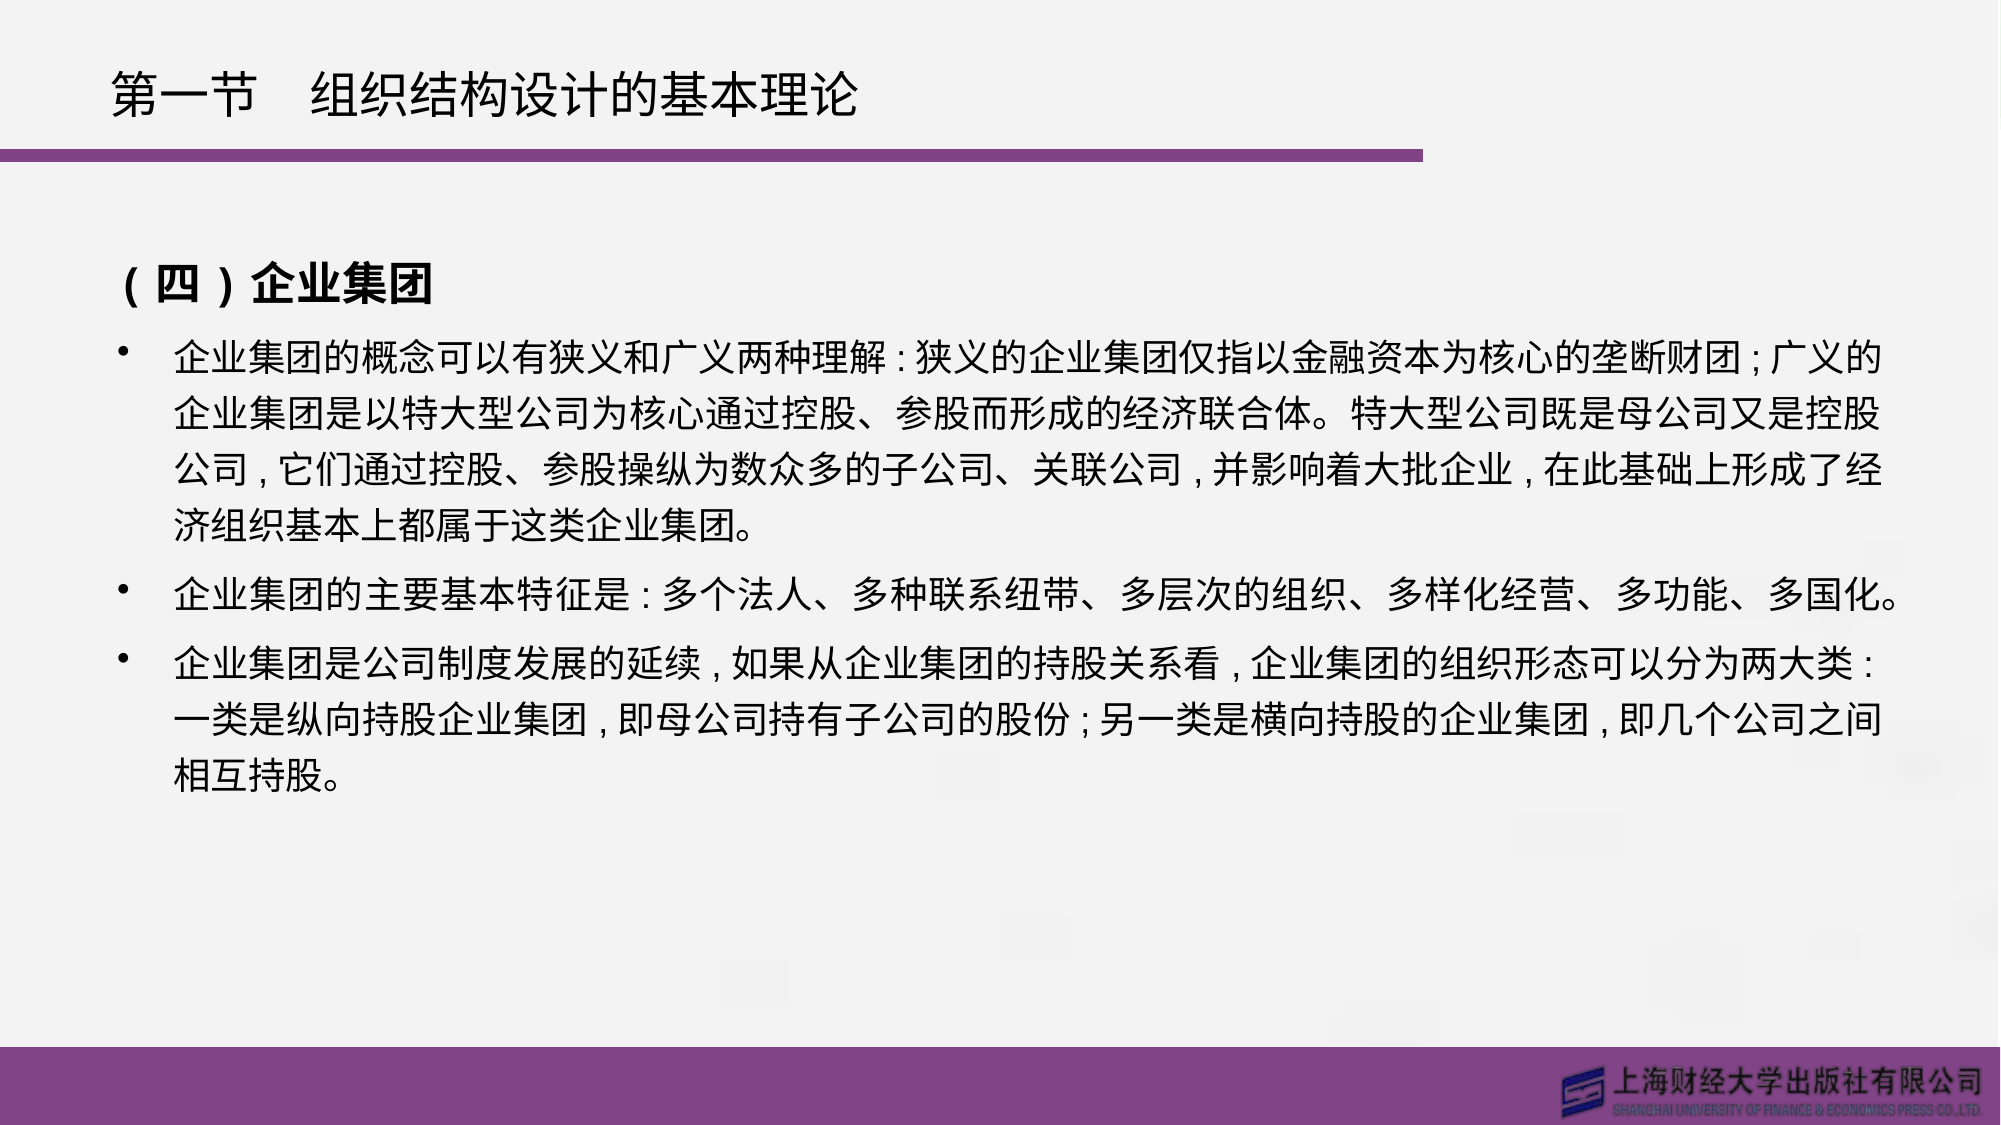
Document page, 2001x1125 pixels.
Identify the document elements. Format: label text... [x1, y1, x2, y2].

picture [0, 0, 2001, 1125]
list (四)企业集团 企业集团的概念可以有狭义和广义两种理解:狭义的企业集团仅指以金融资本为核心的垄断财团;广义的企业集团是以特大型公司为核心通过控股、参股而形成的经济联合体。特大型公司既是母公司又是控股公司,它们通过控股、参股操纵为数众多的子公司、关联公司,并影响着大批企业,在此基础上形成了经济组织基本上都属于这类企业集团。 企业集团的主要基本特征是:多个法人、多种联系纽带、多层次的组织、多样化经营、多功能、多国化。 企业集团是公司制度发展的延续,如果从企业集团的持股关系看,企业集团的组织形态可以分为两大类:一类是纵向持股企业集团,即母公司持有子公司的股份;另一类是横向持股的企业集团,即几个公司之间相互持股。 [102, 233, 1898, 1032]
title 第一节 组织结构设计的基本理论 [94, 42, 1451, 146]
